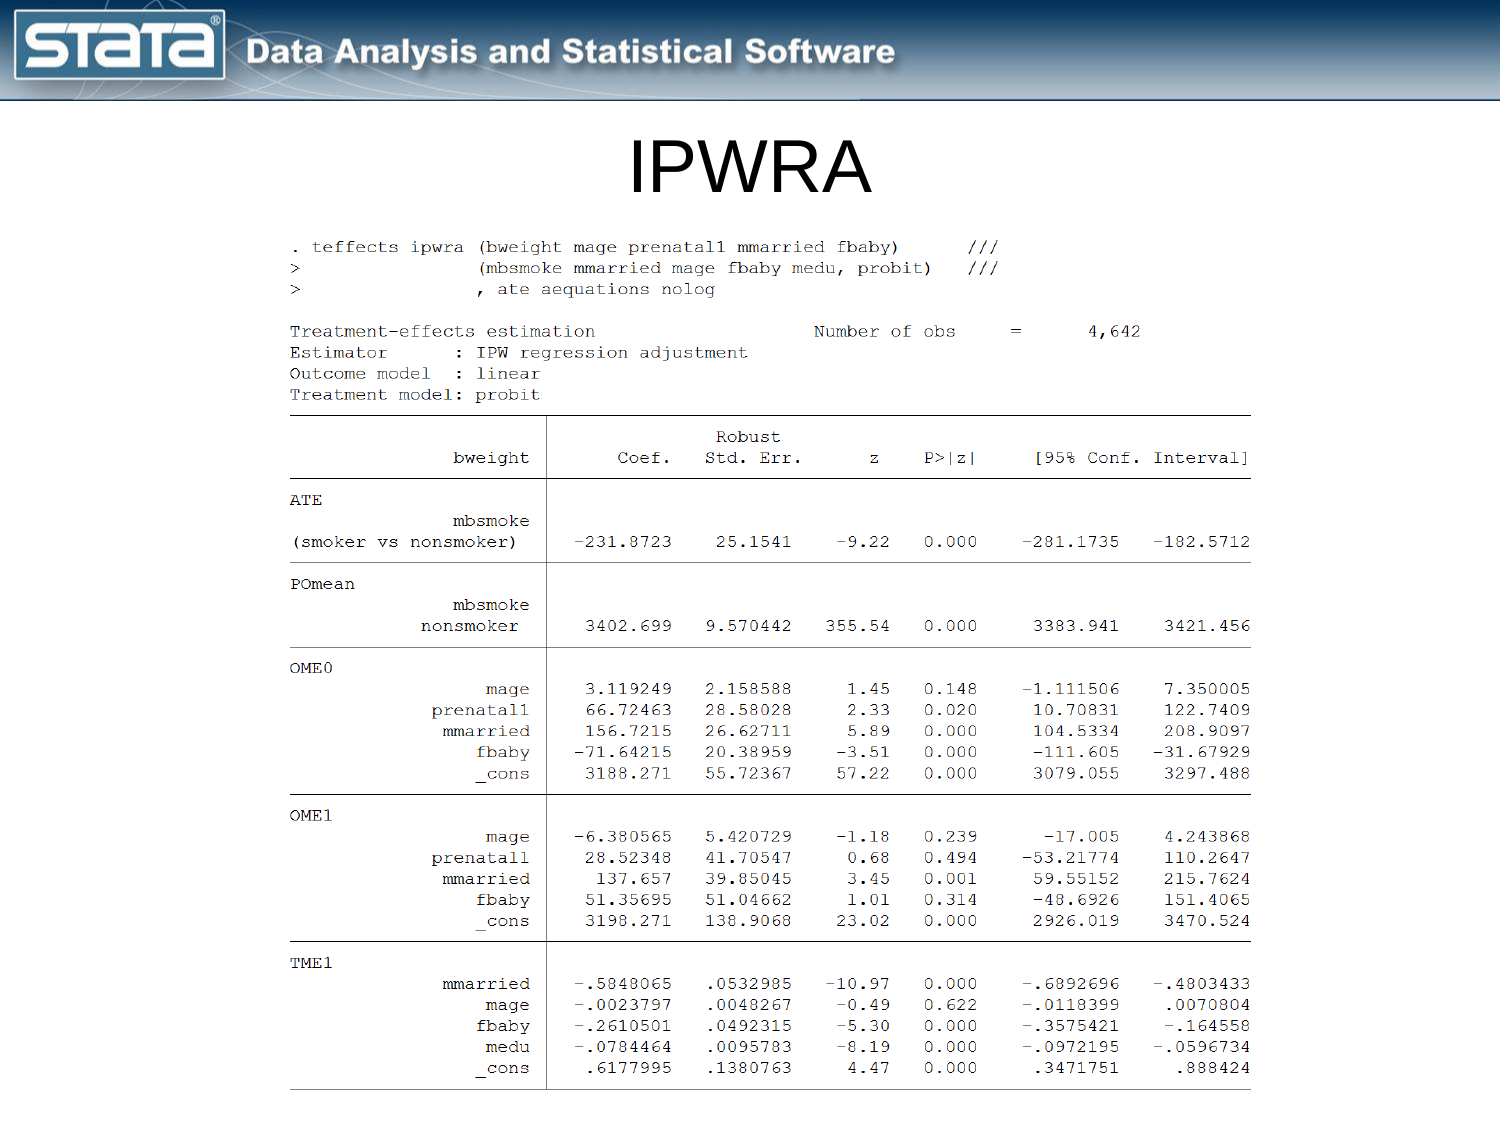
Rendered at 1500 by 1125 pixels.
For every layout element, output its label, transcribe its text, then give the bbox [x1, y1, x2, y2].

title IPWRA [0, 108, 1500, 225]
picture [0, 0, 1500, 102]
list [287, 237, 1270, 1101]
